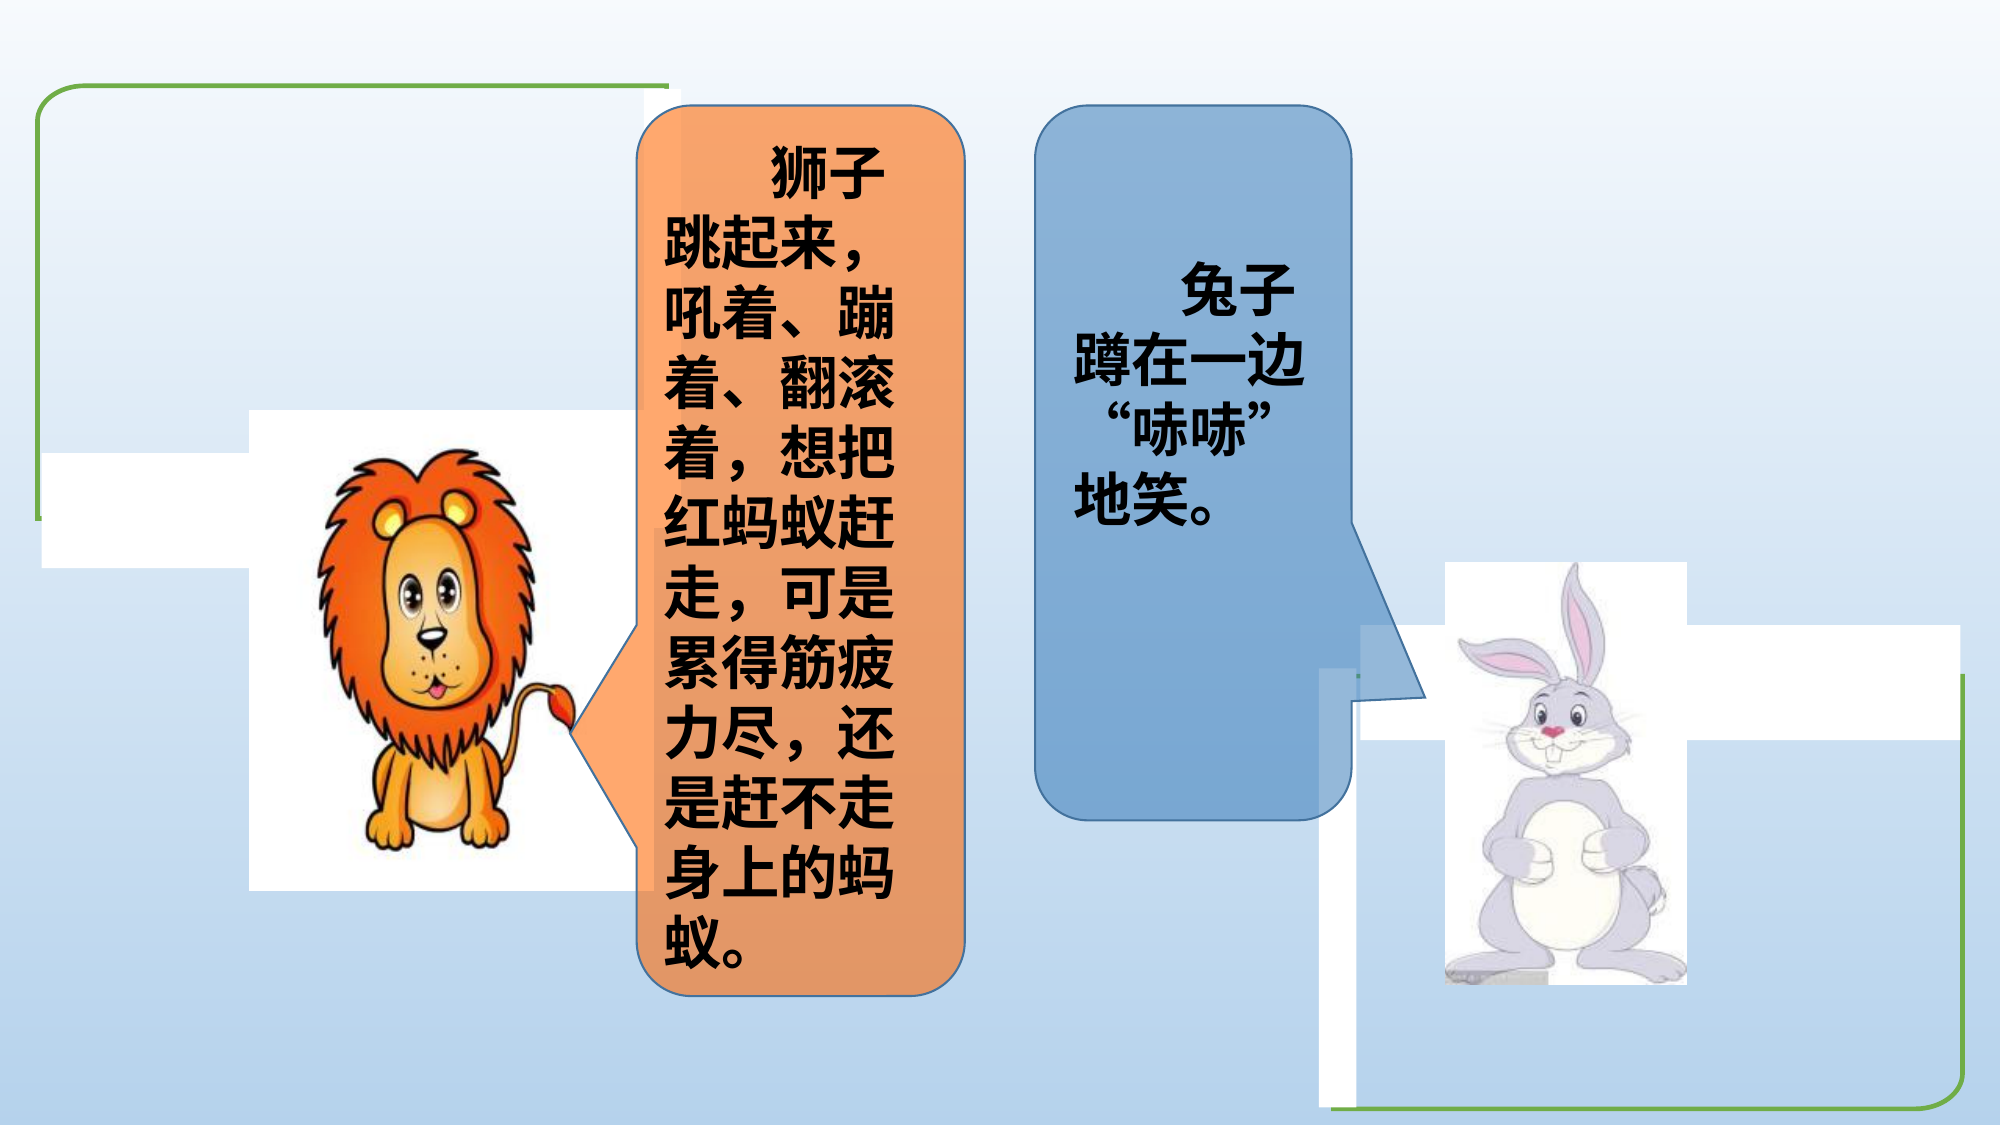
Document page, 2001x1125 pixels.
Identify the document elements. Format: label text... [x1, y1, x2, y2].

text_box [655, 984, 946, 998]
text_box [1034, 104, 1427, 822]
text_box [635, 104, 966, 976]
text_box [635, 891, 648, 977]
picture [1445, 562, 1687, 985]
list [249, 410, 654, 891]
text_box 狮子跳起来，吼着、蹦着、翻滚着，想把红蚂蚁赶走，可是累得筋疲力尽，还是赶不走身上的蚂蚁。 [648, 128, 954, 984]
text_box 兔子蹲在一边“哧哧”地笑。 [1058, 246, 1340, 541]
